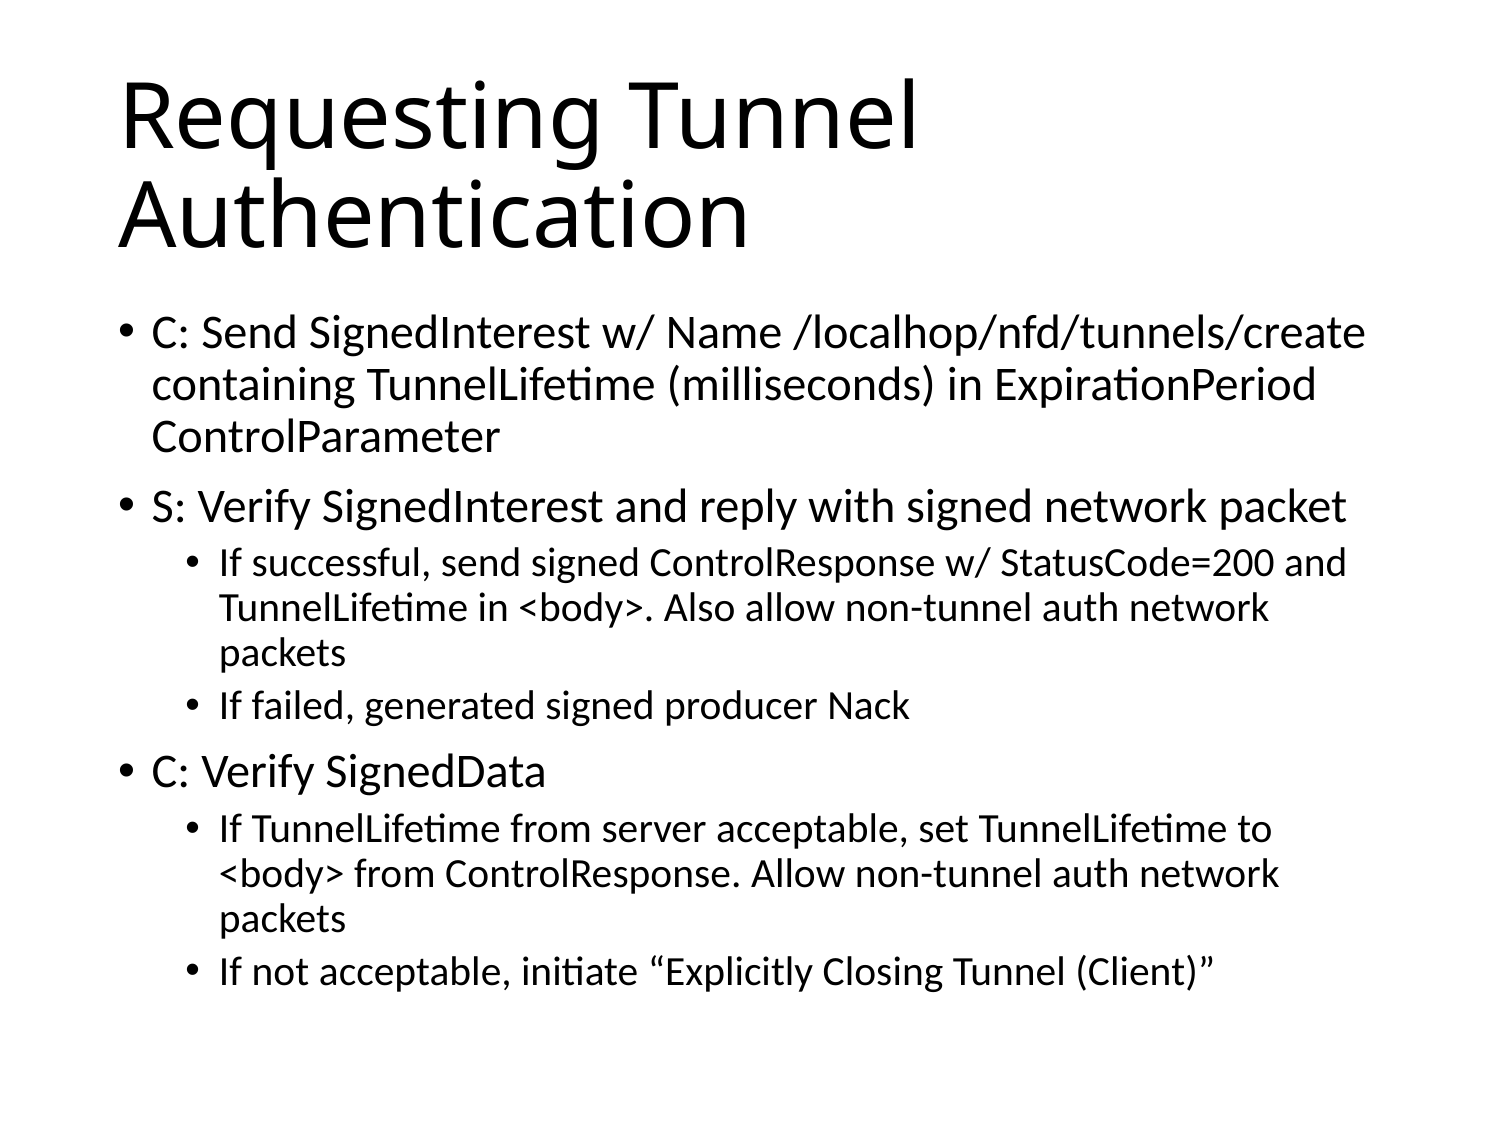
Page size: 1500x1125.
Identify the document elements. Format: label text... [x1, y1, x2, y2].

list C: Send SignedInterest w/ Name /localhop/nfd/tunnels/create containing TunnelLifetime (milliseconds) in ExpirationPeriod ControlParameter S: Verify SignedInterest and reply with signed network packet If successful, send signed ControlResponse w/ StatusCode=200 and TunnelLifetime in <body>. Also allow non-tunnel auth network packets If failed, generated signed producer Nack C: Verify SignedData If TunnelLifetime from server acceptable, set TunnelLifetime to <body> from ControlResponse. Allow non-tunnel auth network packets If not acceptable, initiate “Explicitly Closing Tunnel (Client)” [103, 299, 1397, 1014]
title Requesting Tunnel Authentication [103, 59, 1397, 278]
